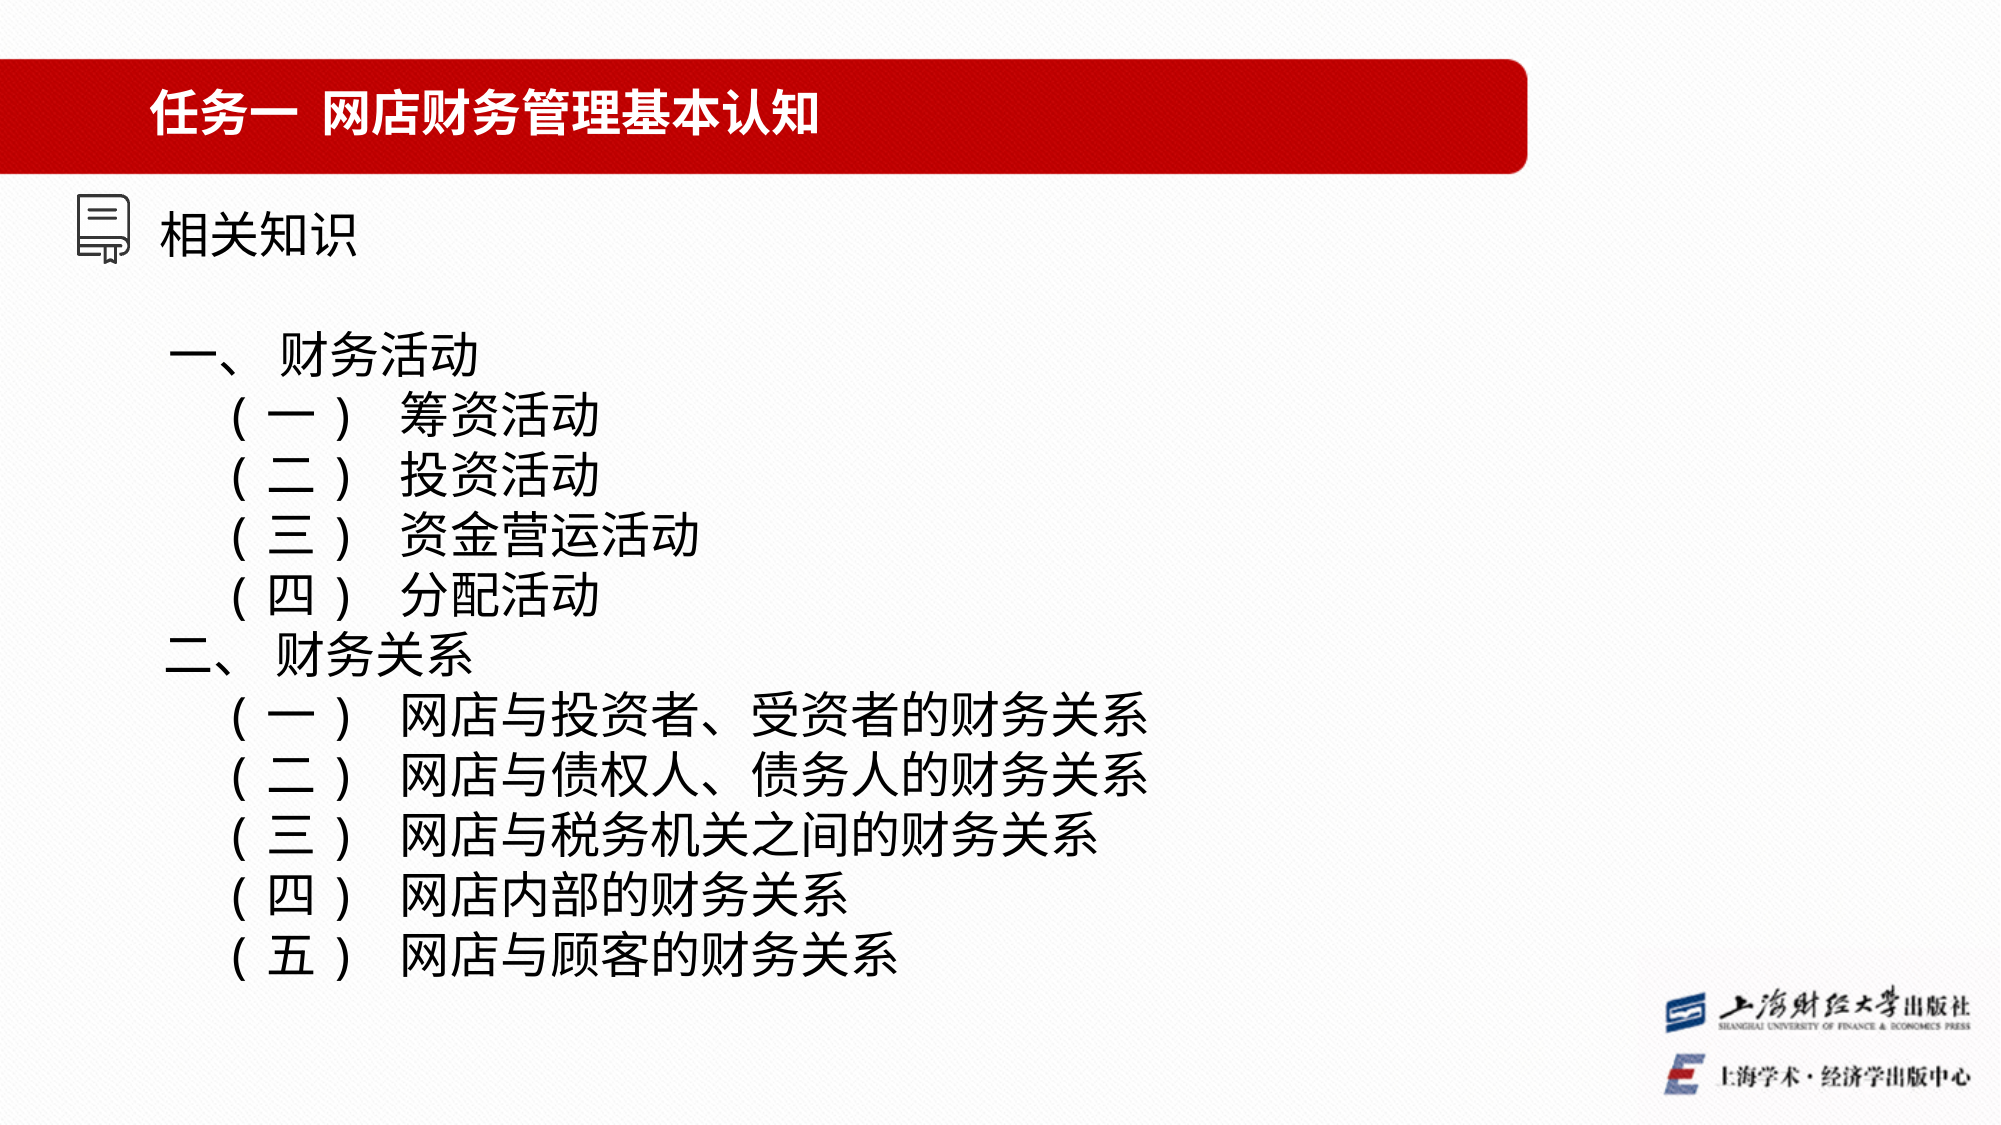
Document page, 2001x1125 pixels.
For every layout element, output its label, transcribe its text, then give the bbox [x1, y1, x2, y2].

picture [0, 0, 2001, 1125]
text_box 相关知识 [144, 196, 812, 271]
text_box 任务一 网店财务管理基本认知 [134, 49, 1775, 173]
text_box 一、 财务活动 (一) 筹资活动 (二) 投资活动 (三) 资金营运活动 (四) 分配活动 二、 财务关系 (一) 网店与投资者、受资者的财务关系 (二) 网店与债权人、债务人的财务关系 (三) 网店与税务机关之间的财务关系 (四) 网店内部的财务关系 (五) 网店与顾客的财务关系 [103, 315, 1388, 1051]
